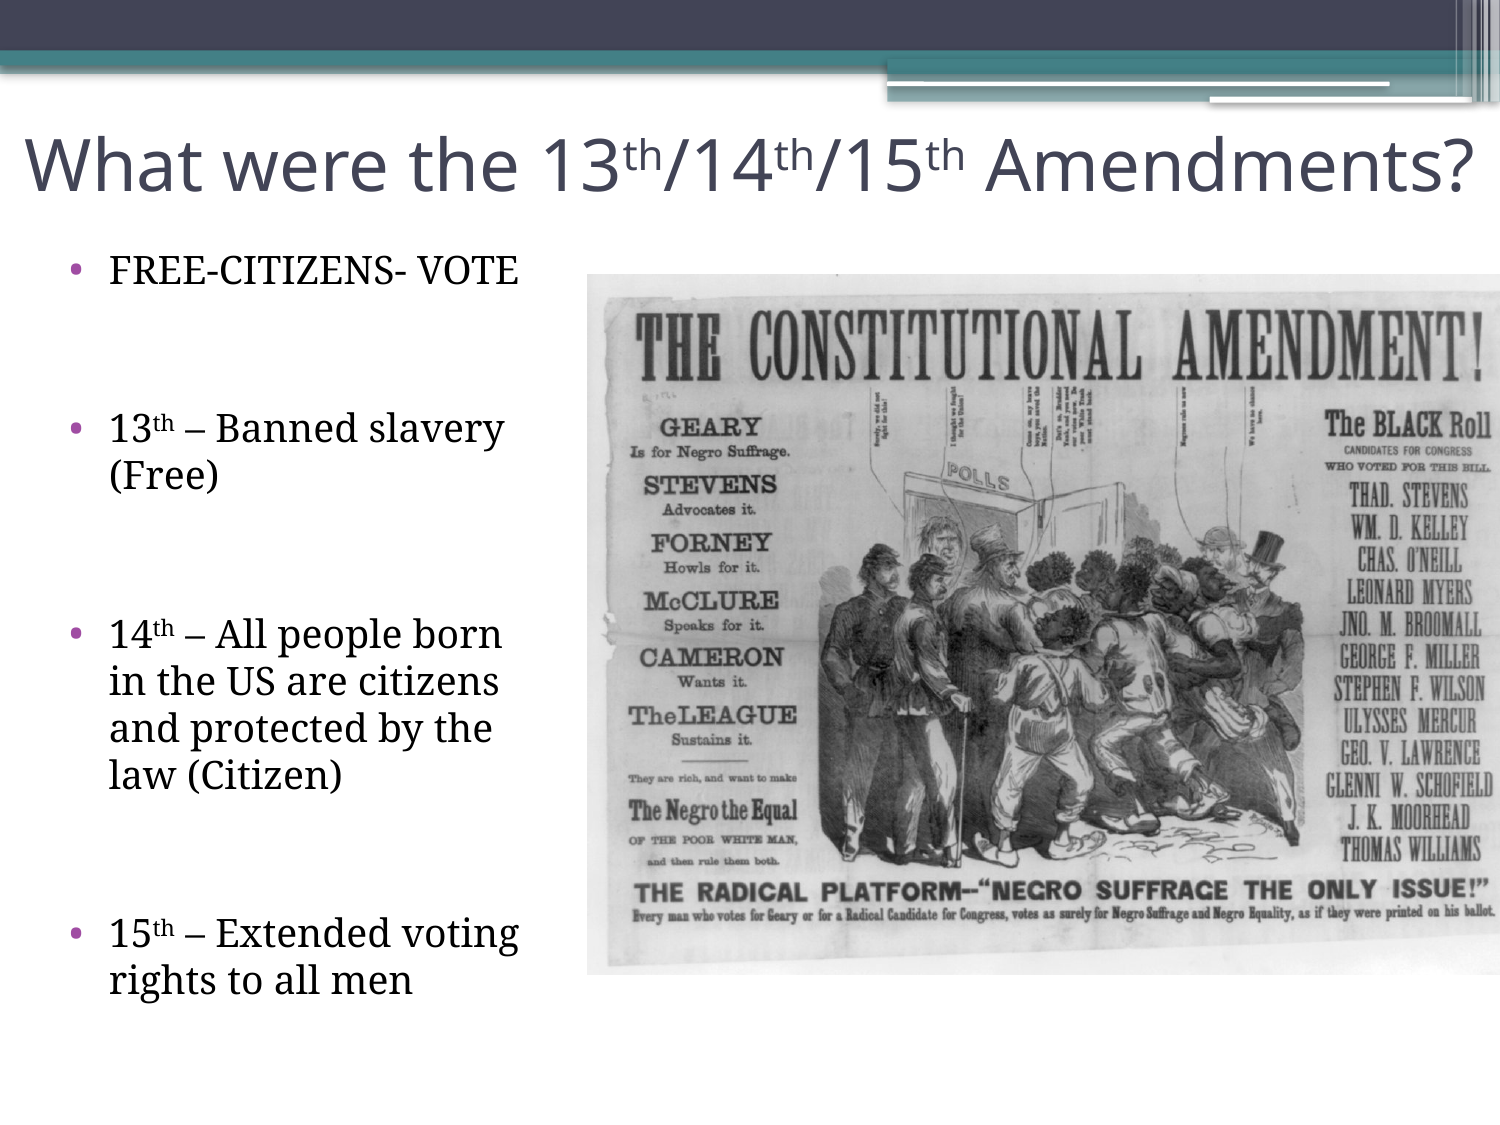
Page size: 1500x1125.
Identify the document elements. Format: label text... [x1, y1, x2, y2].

title What were the 13th/14th/15th Amendments? [0, 99, 1500, 225]
picture [587, 274, 1500, 976]
list FREE-CITIZENS- VOTE 13th – Banned slavery (Free) 14th – All people born in the US are citizens and protected by the law (Citizen) 15th – Extended voting rights to all men [37, 237, 538, 1112]
